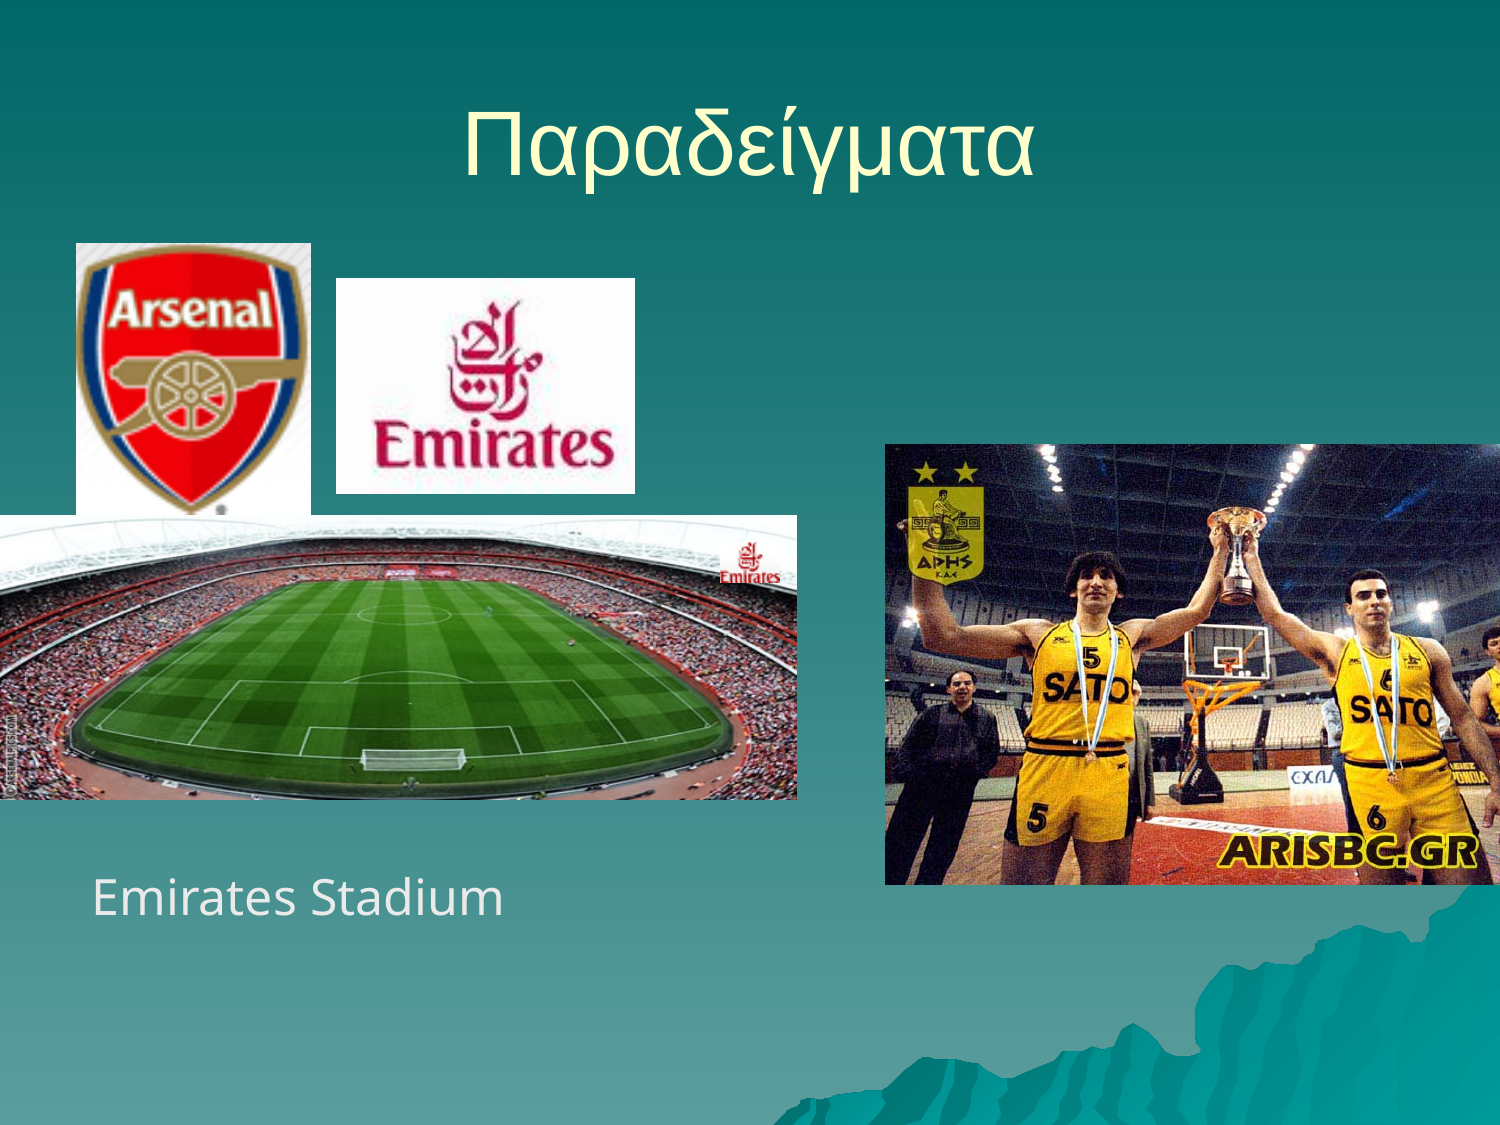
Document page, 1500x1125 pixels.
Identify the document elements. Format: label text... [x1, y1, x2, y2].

picture [0, 243, 798, 800]
title Παραδείγματα [74, 45, 1426, 233]
text_box Emirates Stadium [76, 857, 679, 933]
picture [336, 278, 635, 495]
picture [885, 444, 1500, 885]
